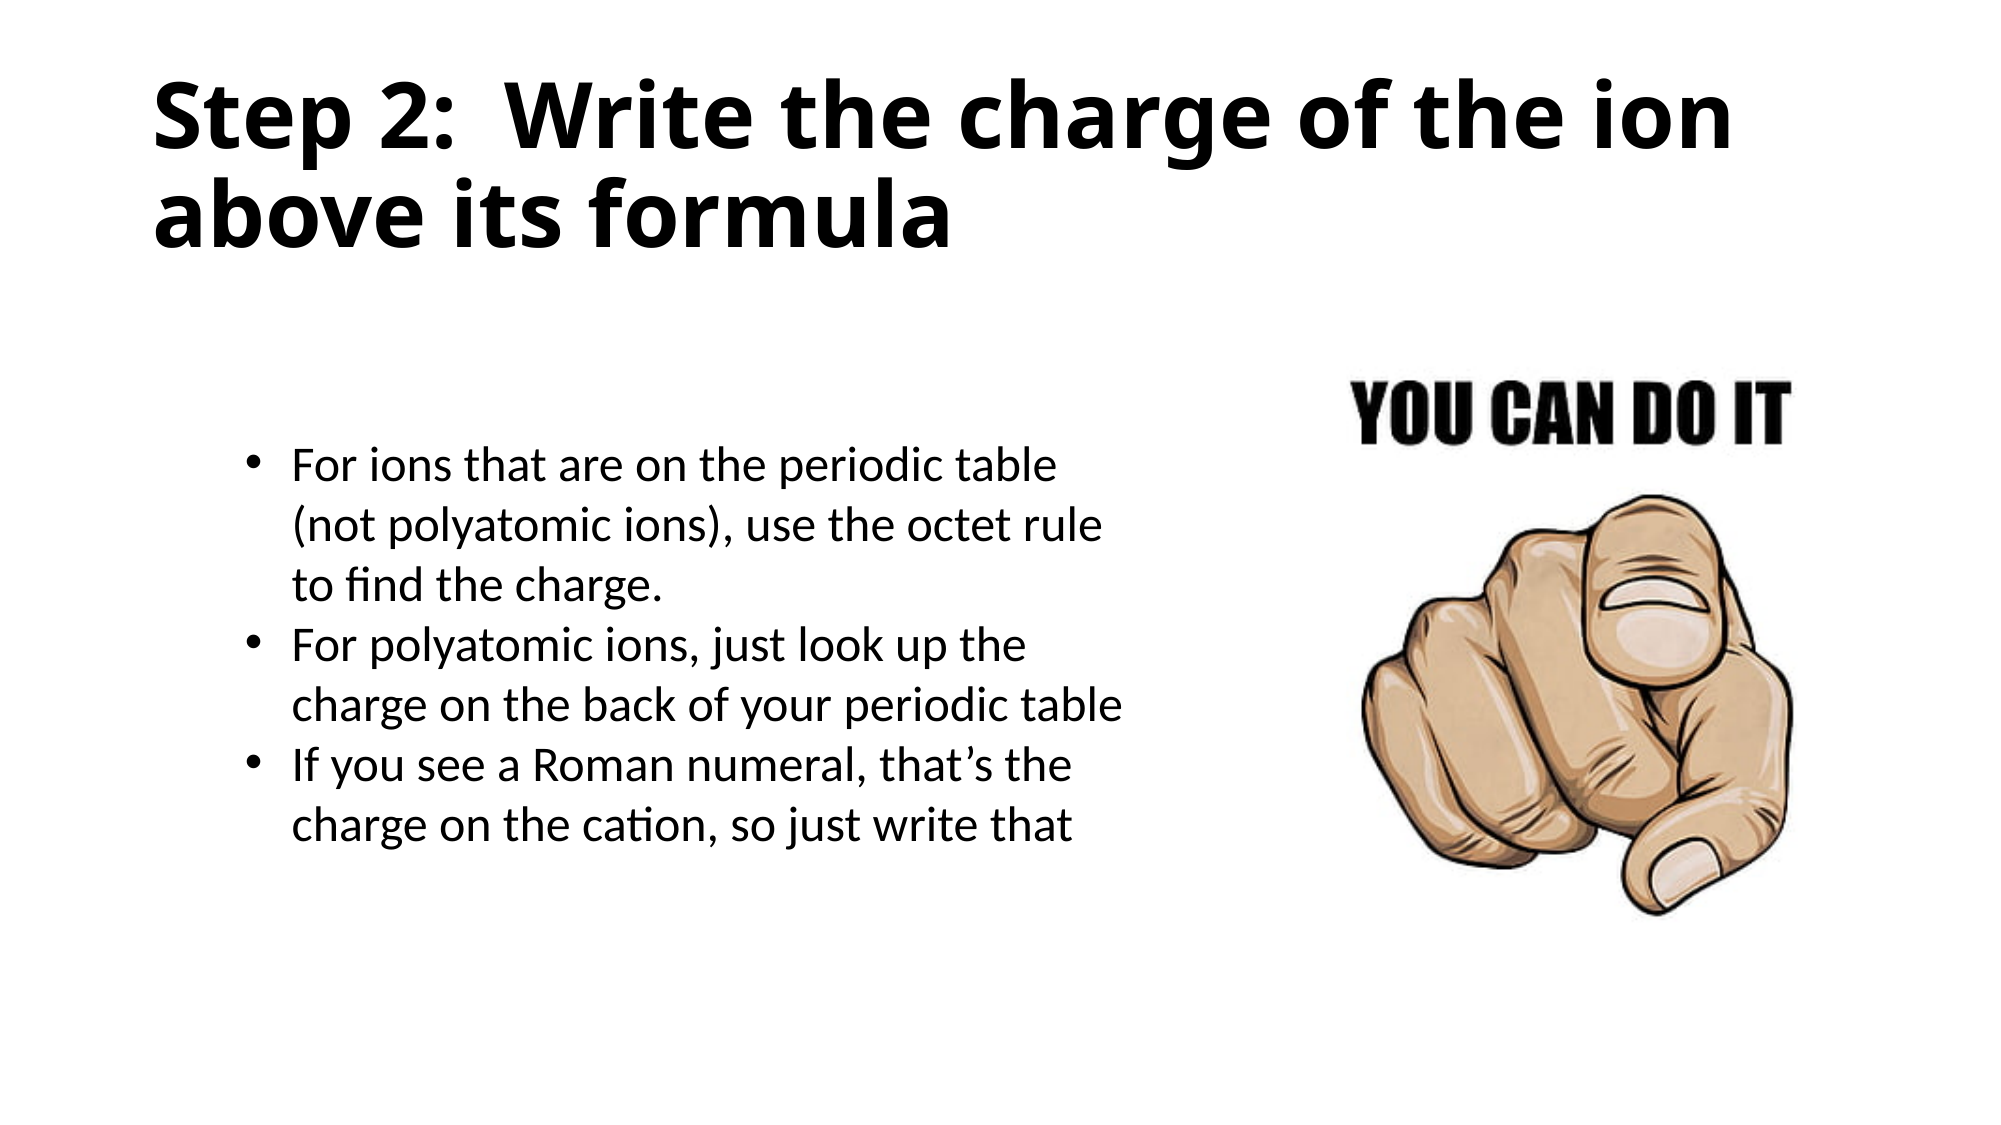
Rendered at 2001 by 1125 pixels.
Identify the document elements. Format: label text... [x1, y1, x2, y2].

title Step 2: Write the charge of the ion above its formula [137, 59, 1257, 278]
picture [1257, 23, 1891, 1125]
text_box For ions that are on the periodic table (not polyatomic ions), use the octet rule to find the charge. For polyatomic ions, just look up the charge on the back of your periodic table If you see a Roman numeral, that’s the charge on the cation, so just write that [229, 423, 1165, 859]
